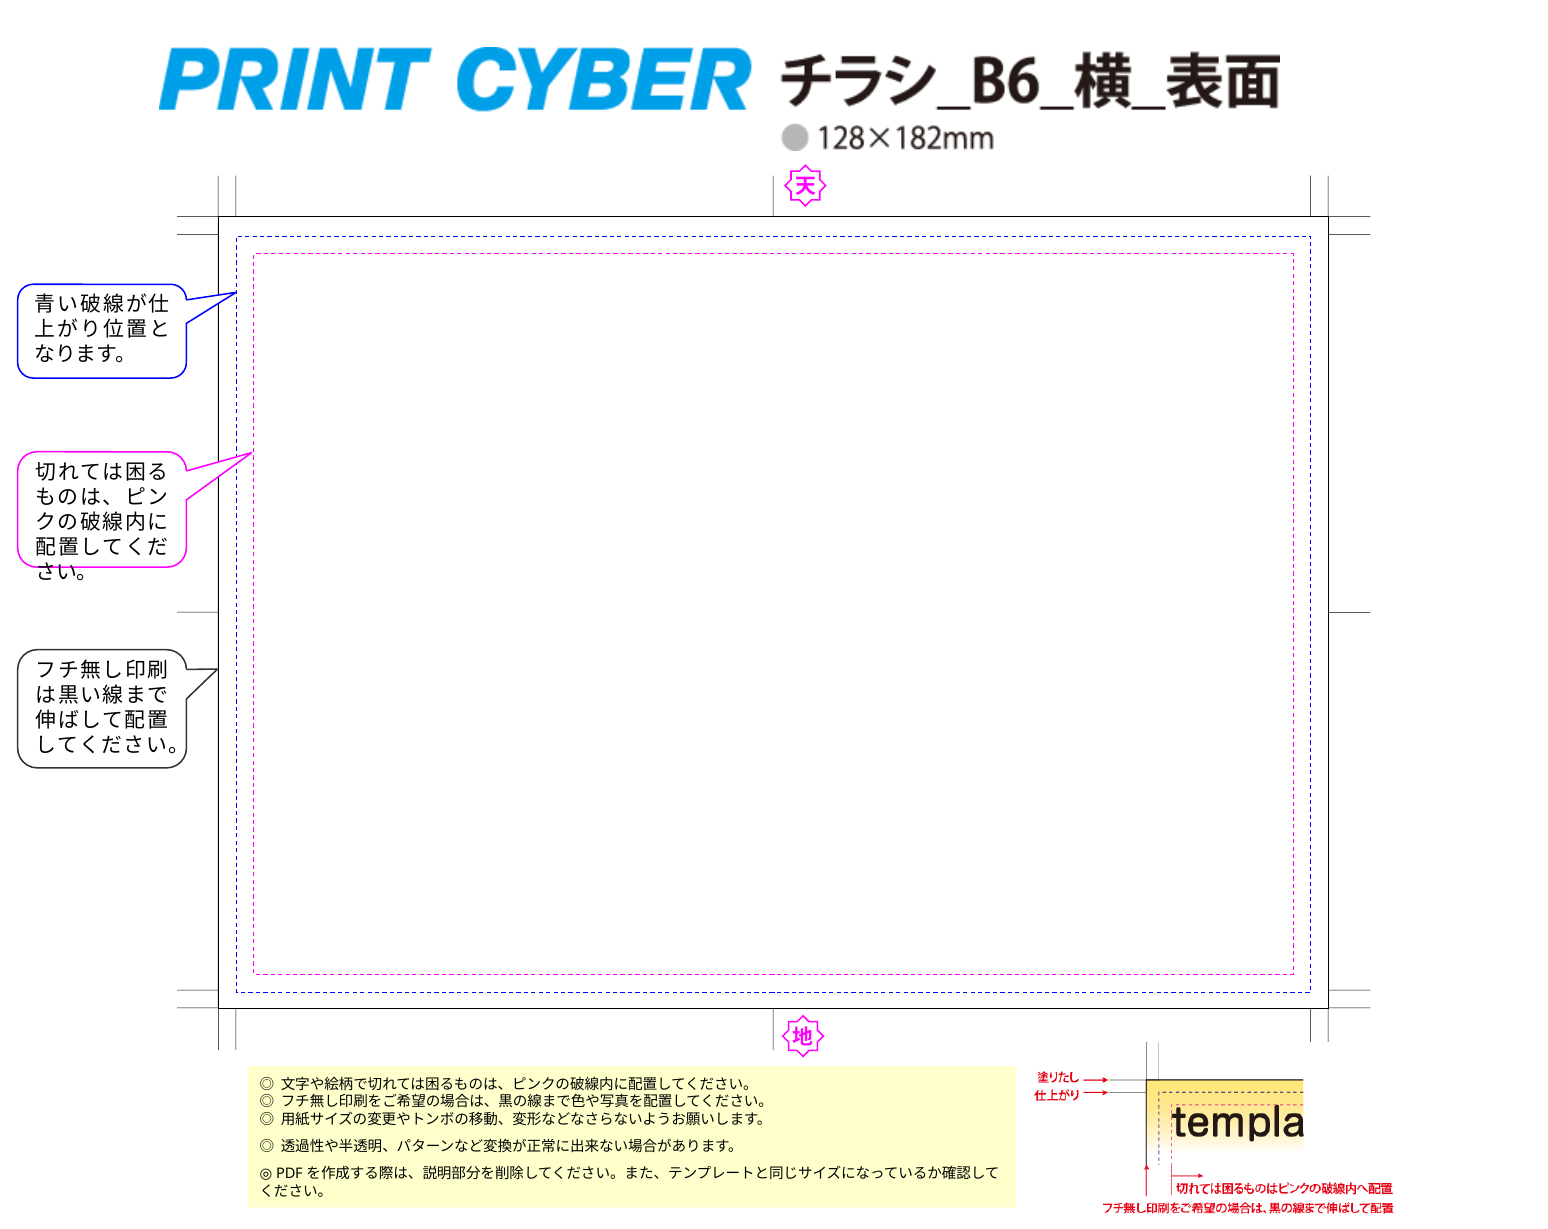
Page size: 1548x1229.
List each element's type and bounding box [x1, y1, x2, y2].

picture [182, 61, 203, 76]
picture [1034, 1042, 1394, 1217]
picture [159, 47, 1280, 151]
